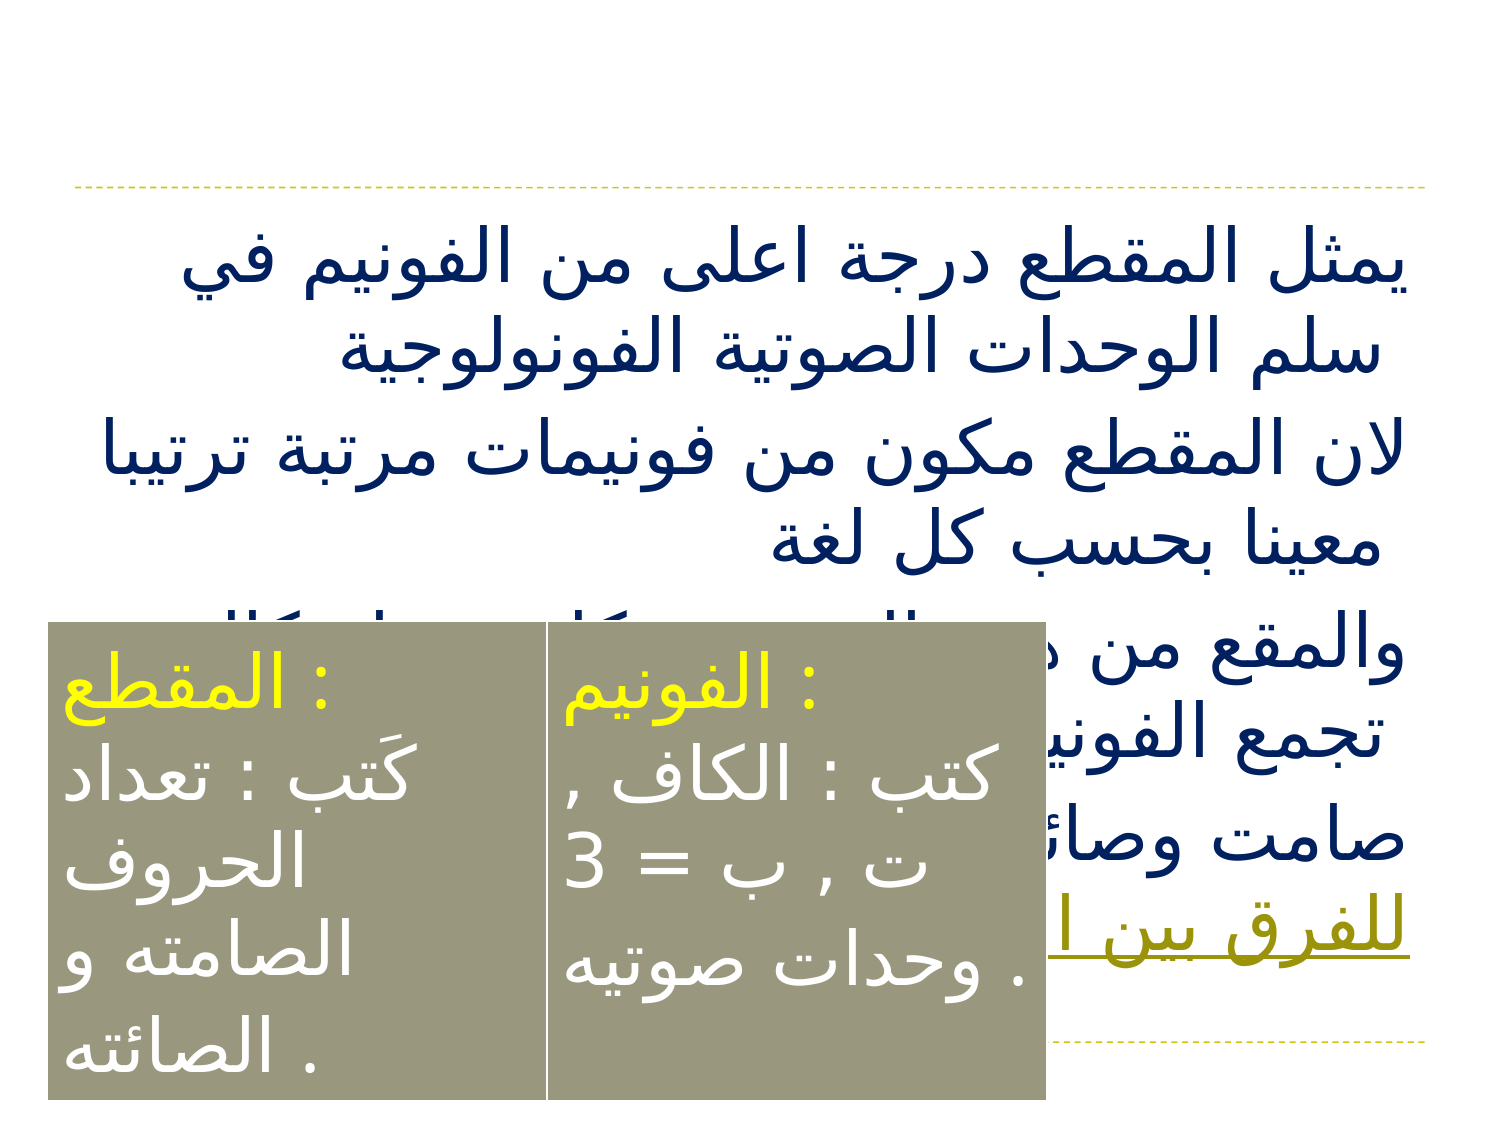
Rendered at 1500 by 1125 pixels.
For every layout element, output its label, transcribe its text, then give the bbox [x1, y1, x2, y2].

table_header الفونيم : كتب : الكاف , ت , ب = 3 وحدات صوتيه . [548, 622, 1046, 1100]
table_header المقطع : كَتب : تعداد الحروف الصامته و الصائته . [48, 622, 546, 1100]
list يمثل المقطع درجة اعلى من الفونيم في سلم الوحدات الصوتية الفونولوجية لان المقطع مكون من فونيمات مرتبة ترتيبا معينا بحسب كل لغة والمقع من هذه الوجهة شكل من اشكال تجمع الفونيمات وتوزَعها في الكلام بين صامت وصائت ) .. ( جدول توضيحي للفرق بين الفونيم و المقطع ) [75, 200, 1425, 1010]
